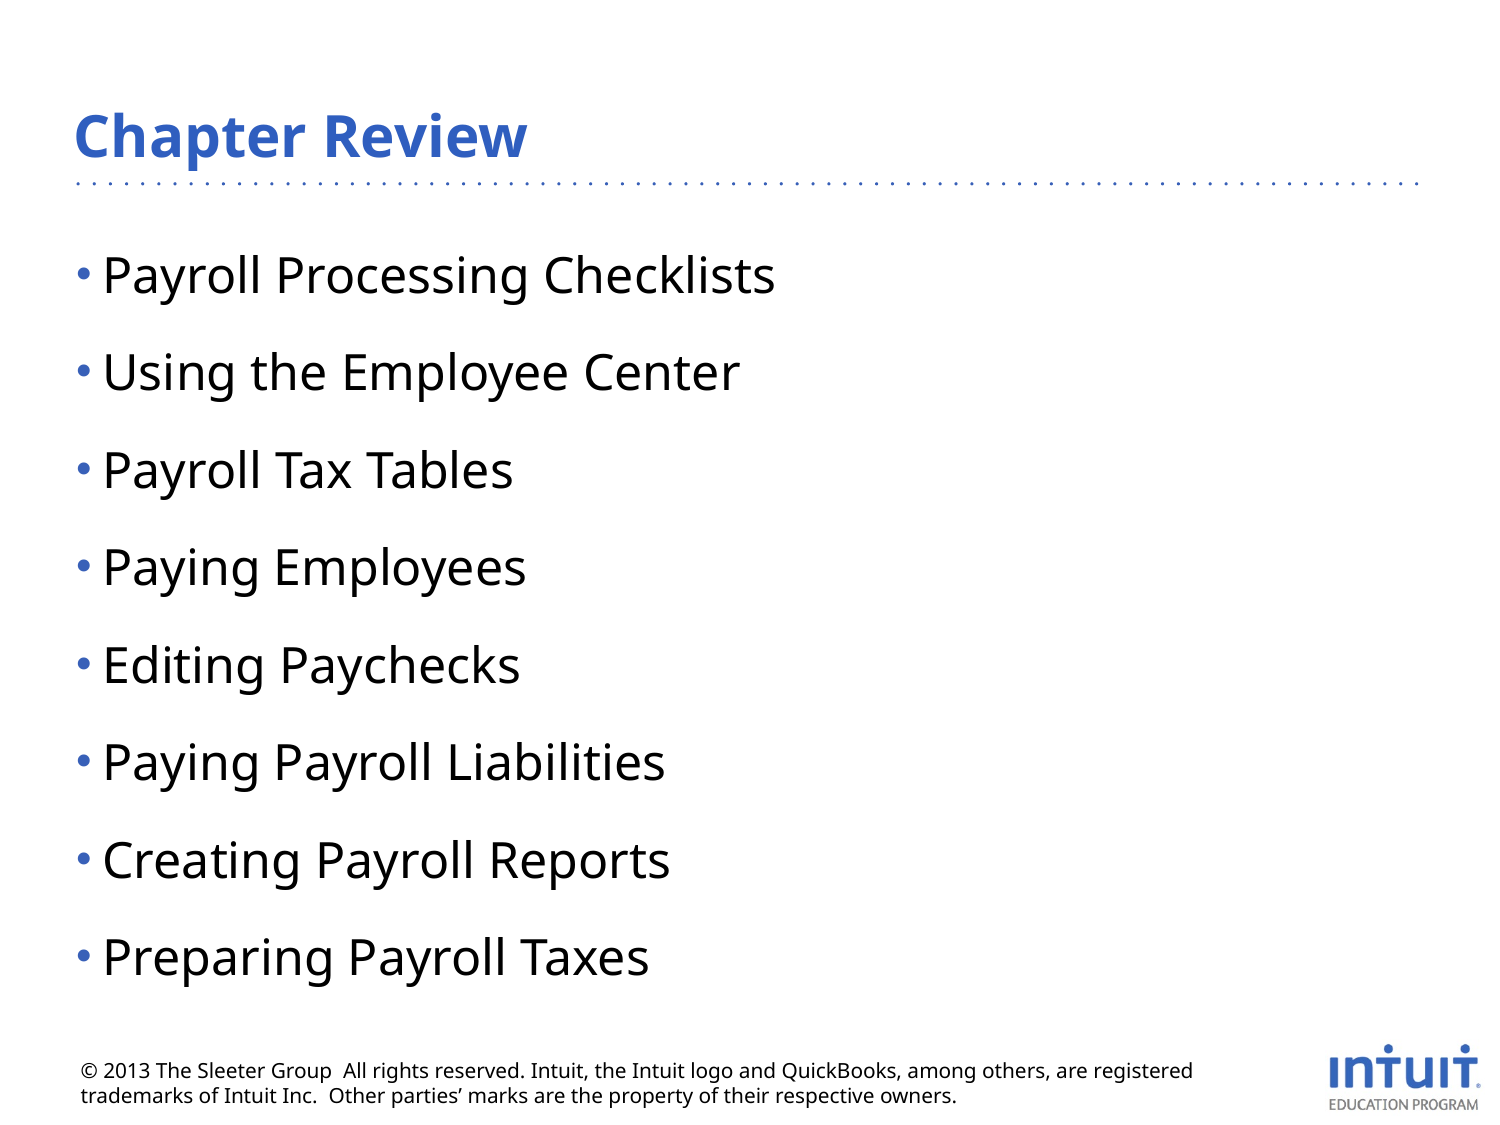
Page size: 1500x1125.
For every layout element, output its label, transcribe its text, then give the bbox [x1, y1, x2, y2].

title Chapter Review [73, 62, 1424, 169]
list Payroll Processing Checklists Using the Employee Center Payroll Tax Tables Paying Employees Editing Paychecks Paying Payroll Liabilities Creating Payroll Reports Preparing Payroll Taxes [75, 235, 1424, 1012]
picture [1325, 1039, 1485, 1116]
